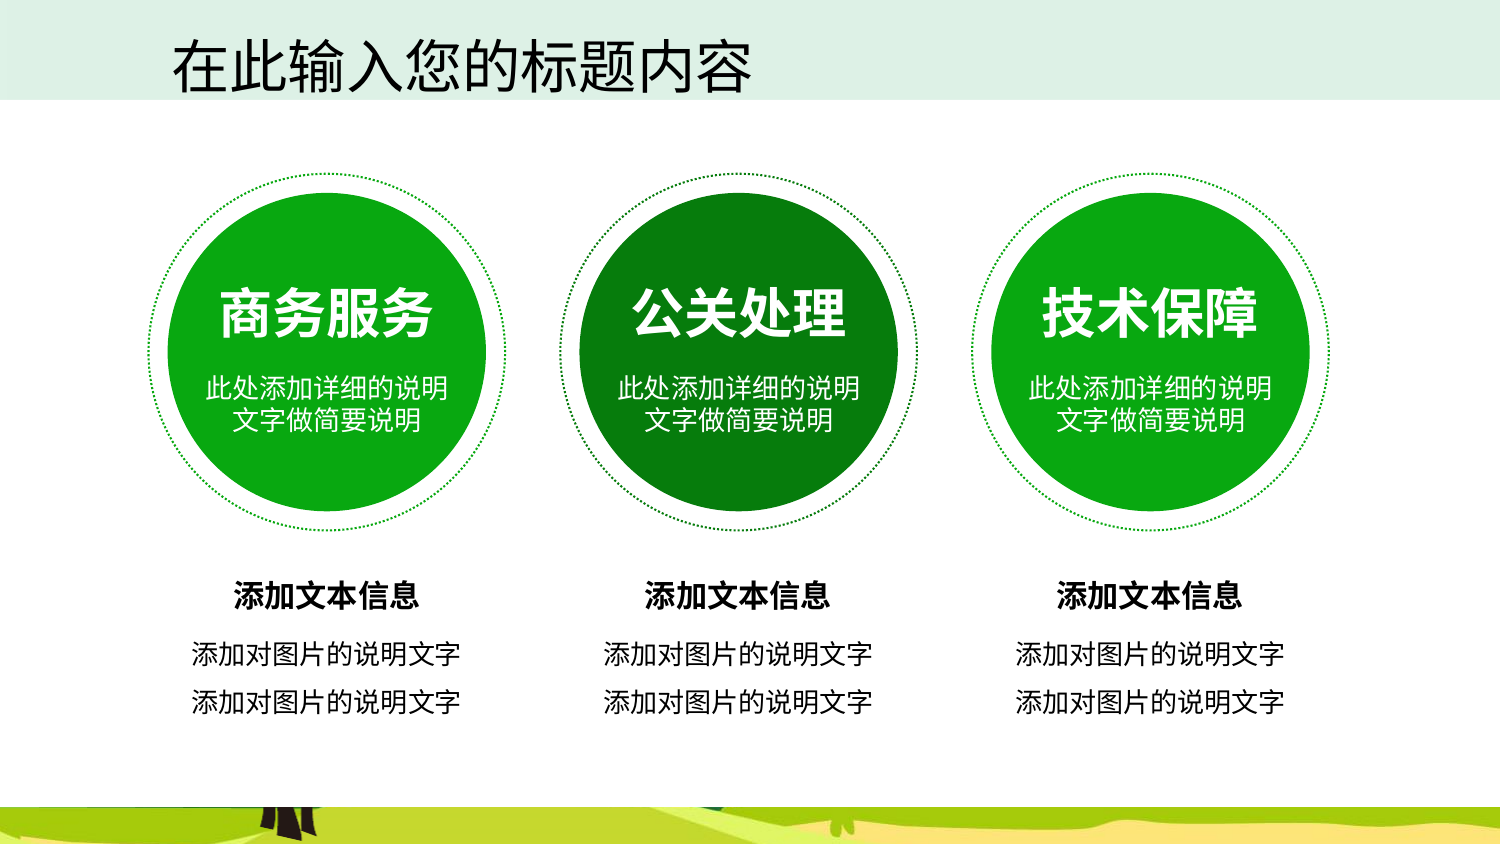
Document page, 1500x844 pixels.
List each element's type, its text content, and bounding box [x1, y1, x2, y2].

text_box 技术保障 此处添加详细的说明文字做简要说明 [1011, 270, 1290, 444]
text_box [971, 172, 1330, 532]
text_box 在此输入您的标题内容 [156, 22, 793, 108]
picture [0, 0, 1500, 99]
text_box [559, 172, 918, 532]
text_box 公关处理 此处添加详细的说明文字做简要说明 [599, 270, 878, 444]
text_box 添加文本信息 添加对图片的说明文字添加对图片的说明文字 [990, 568, 1311, 753]
picture [0, 807, 1500, 844]
text_box 添加文本信息 添加对图片的说明文字添加对图片的说明文字 [578, 568, 899, 753]
text_box 商务服务 此处添加详细的说明文字做简要说明 [187, 270, 466, 444]
text_box [147, 172, 507, 532]
text_box 添加文本信息 添加对图片的说明文字添加对图片的说明文字 [166, 568, 487, 753]
